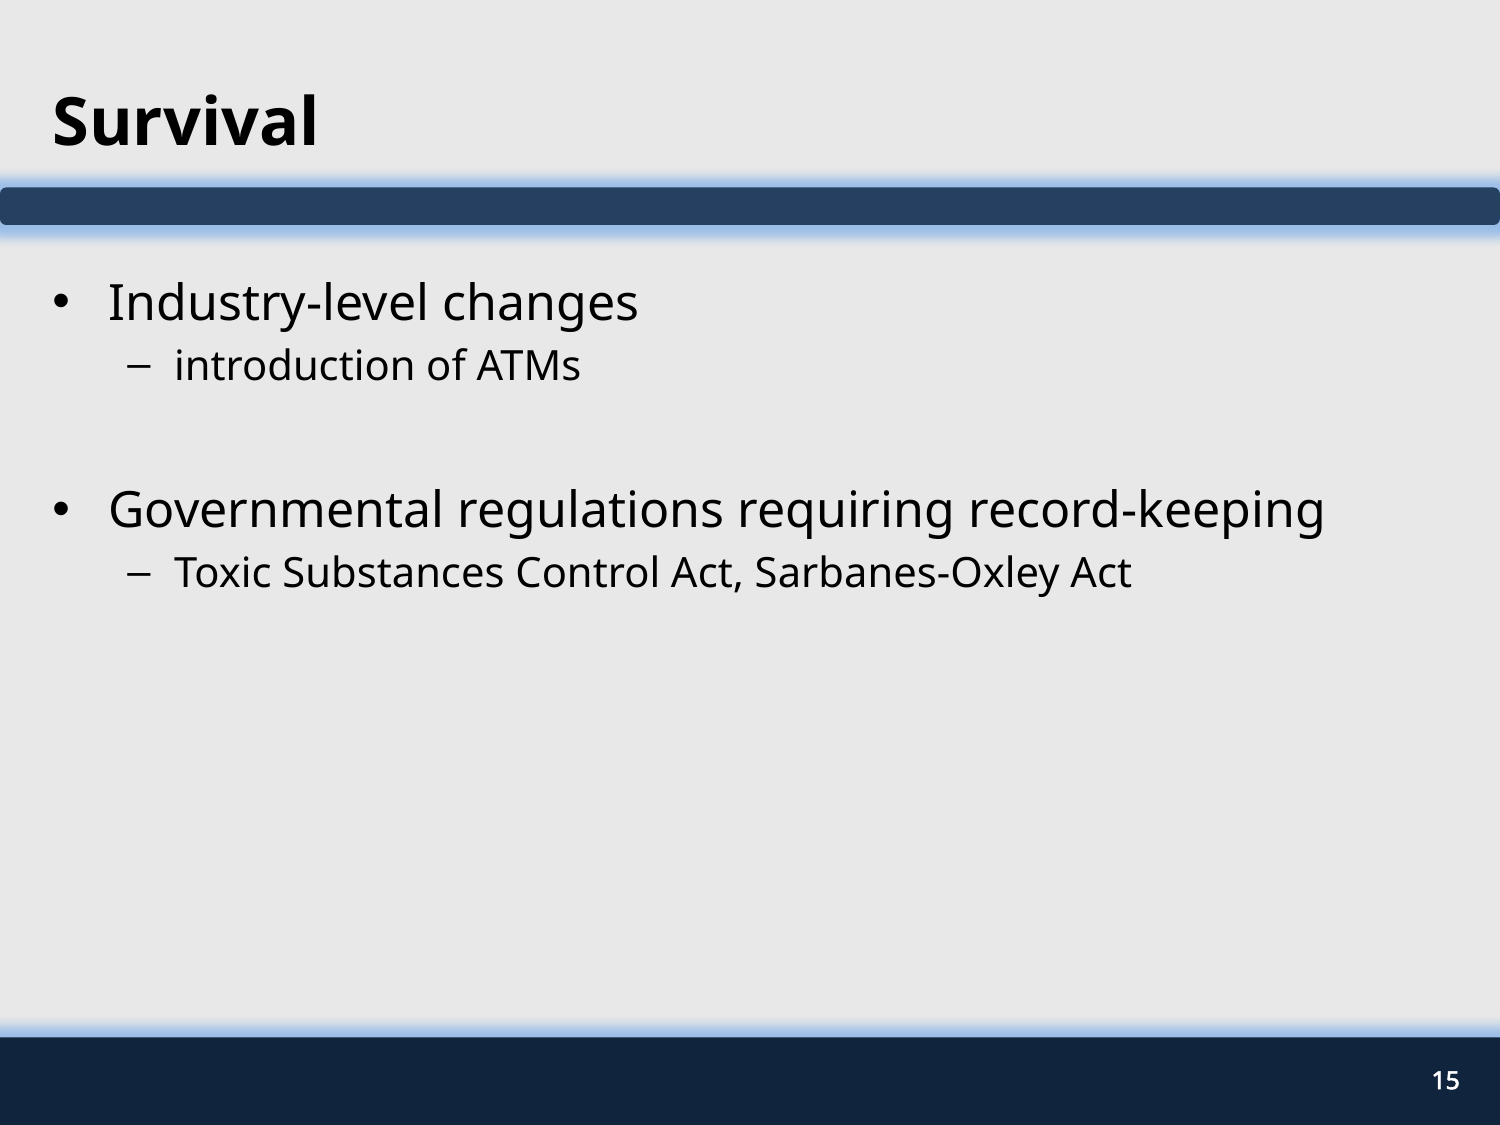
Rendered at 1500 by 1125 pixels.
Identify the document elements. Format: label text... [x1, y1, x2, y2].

title Survival [37, 62, 1338, 176]
slide_number 15 [1412, 1050, 1475, 1113]
list Industry-level changes introduction of ATMs Governmental regulations requiring record-keeping Toxic Substances Control Act, Sarbanes-Oxley Act [37, 262, 1475, 1013]
